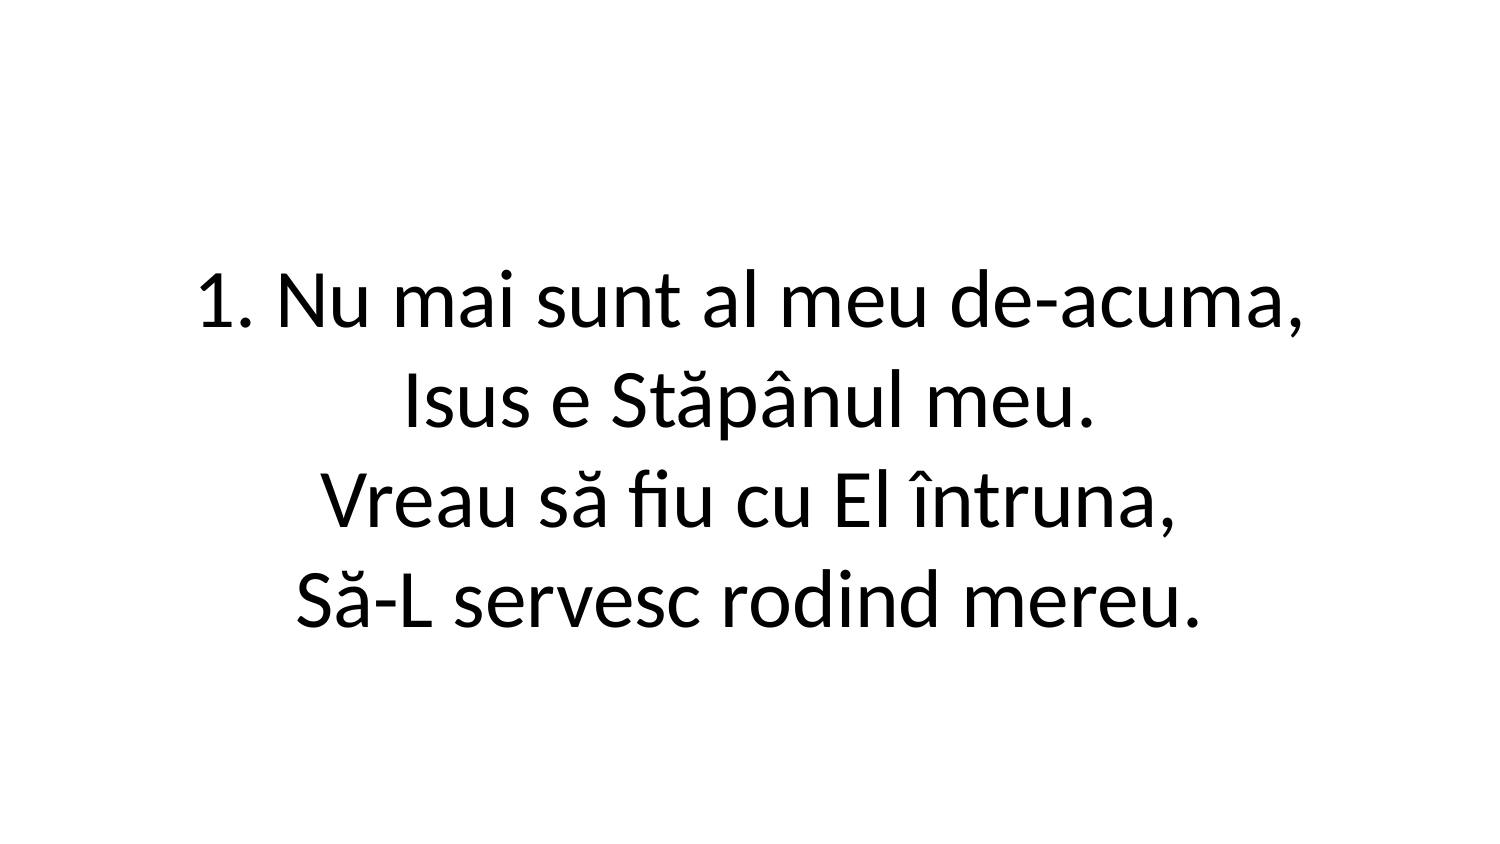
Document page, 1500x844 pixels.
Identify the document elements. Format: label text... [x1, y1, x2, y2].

text_box 1. Nu mai sunt al meu de-acuma, Isus e Stăpânul meu. Vreau să fiu cu El întruna, Să-L servesc rodind mereu. [178, 192, 1322, 652]
